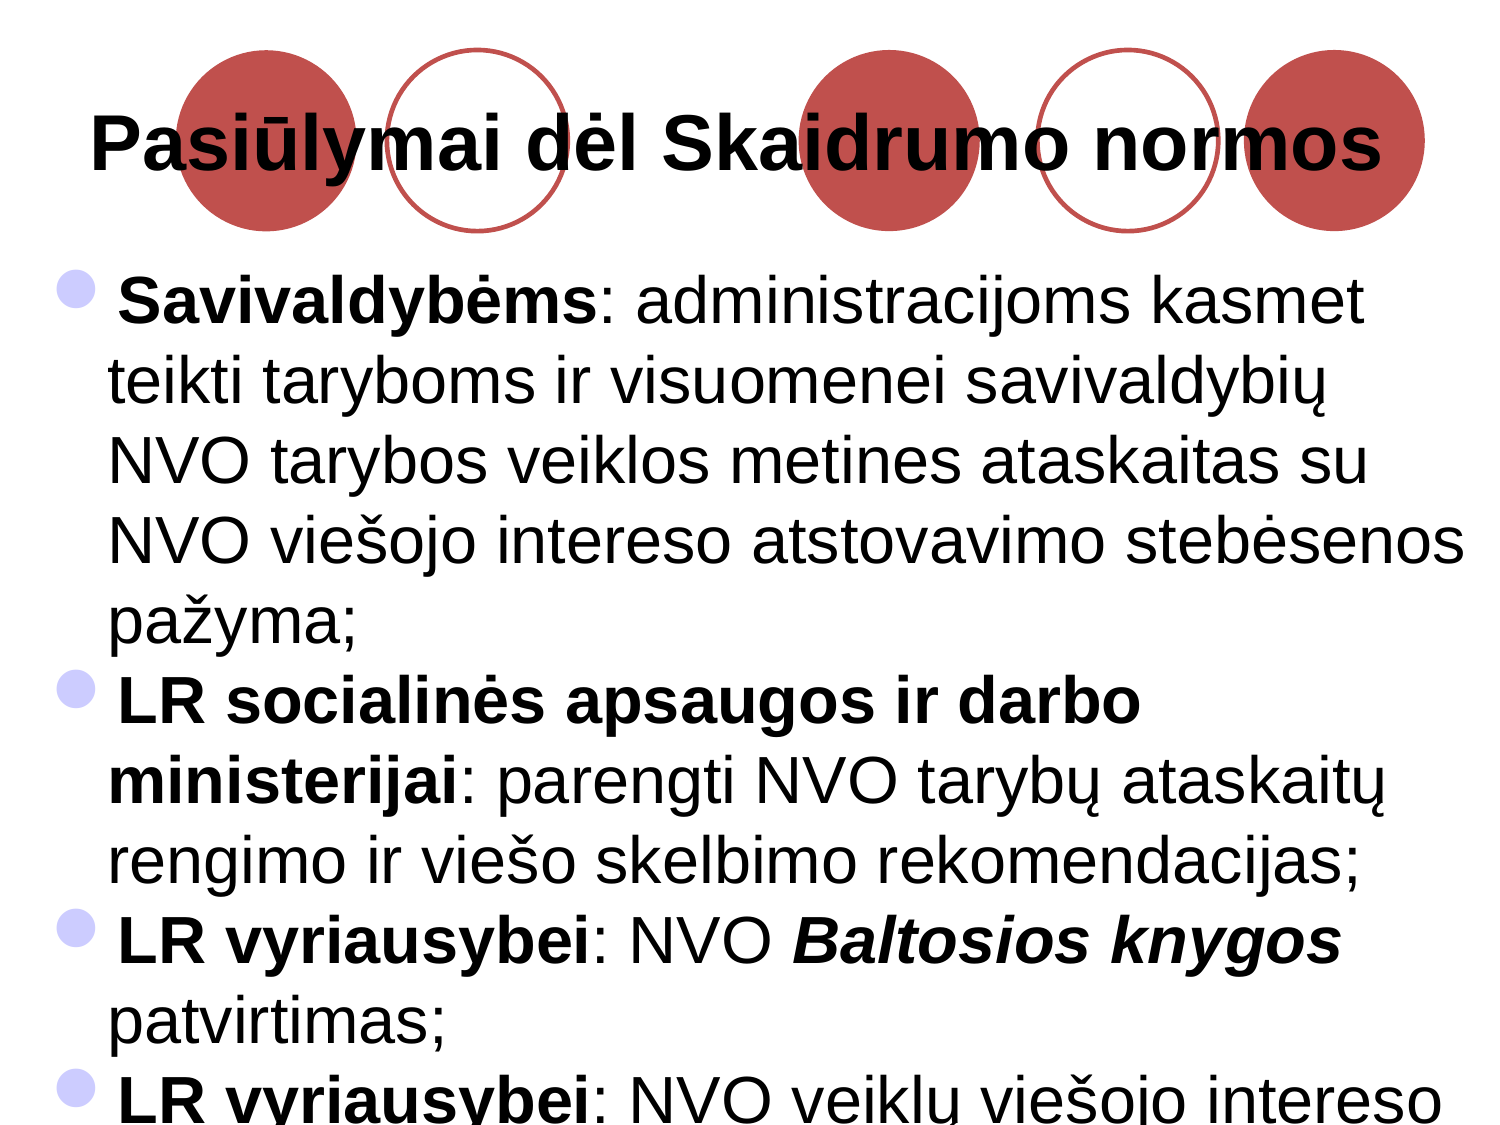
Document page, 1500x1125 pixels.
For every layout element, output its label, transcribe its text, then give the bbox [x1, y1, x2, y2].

text_box Pasiūlymai dėl Skaidrumo normos [75, 45, 1425, 233]
text_box Savivaldybėms: administracijoms kasmet teikti taryboms ir visuomenei savivaldybių NVO tarybos veiklos metines ataskaitas su NVO viešojo intereso atstovavimo stebėsenos pažyma; LR socialinės apsaugos ir darbo ministerijai: parengti NVO tarybų ataskaitų rengimo ir viešo skelbimo rekomendacijas; LR vyriausybei: NVO Baltosios knygos patvirtimas; LR vyriausybei: NVO veiklų viešojo intereso srityse kodekso patvirtinimas; LR vyriausybei: viešojo intereso NVO subjektų registro patvirtinimas; LR Seimui: centrinės ir vietos valdžios rengiamų teisės aktų projektų privalomas išankstinis teikimas LR viešojo intereso NVO registro subjektams iki rengiamo teisės akto projekto viešojo svarstymo pradžios – LR teisėkūros pagrindų įstatymo 7 str. papildymas 3‘ d. „Konsultavimąsį su visuomene dėl viešojo intereso srities teisės aktų inicijuojantys subjektai vykdo Lietuvos Respublikos Vyriausybės nustatyta tvarka“. [36, 249, 1499, 1013]
